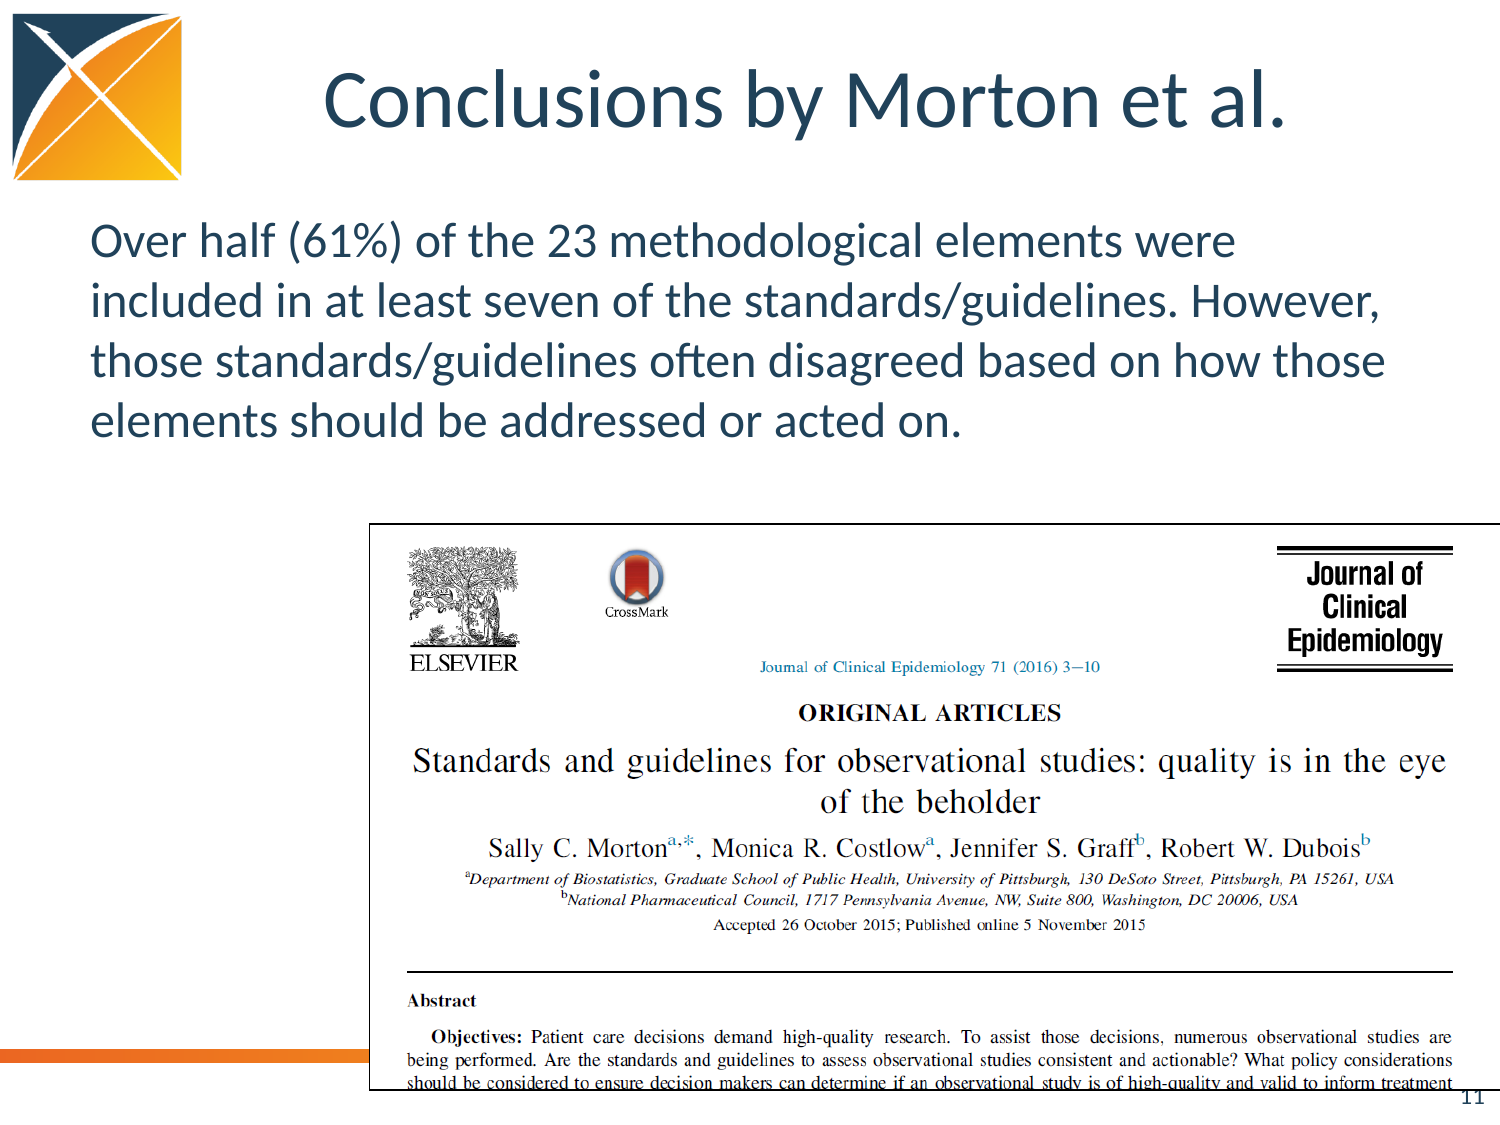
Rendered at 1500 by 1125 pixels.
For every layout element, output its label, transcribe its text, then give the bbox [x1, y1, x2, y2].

picture [369, 524, 1500, 1090]
slide_number 11 [1149, 1098, 1500, 1125]
picture [0, 0, 206, 200]
title Conclusions by Morton et al. [187, 24, 1425, 163]
list Over half (61%) of the 23 methodological elements were included in at least seven of the standards/guidelines. However, those standards/guidelines often disagreed based on how those elements should be addressed or acted on. [75, 200, 1425, 1005]
